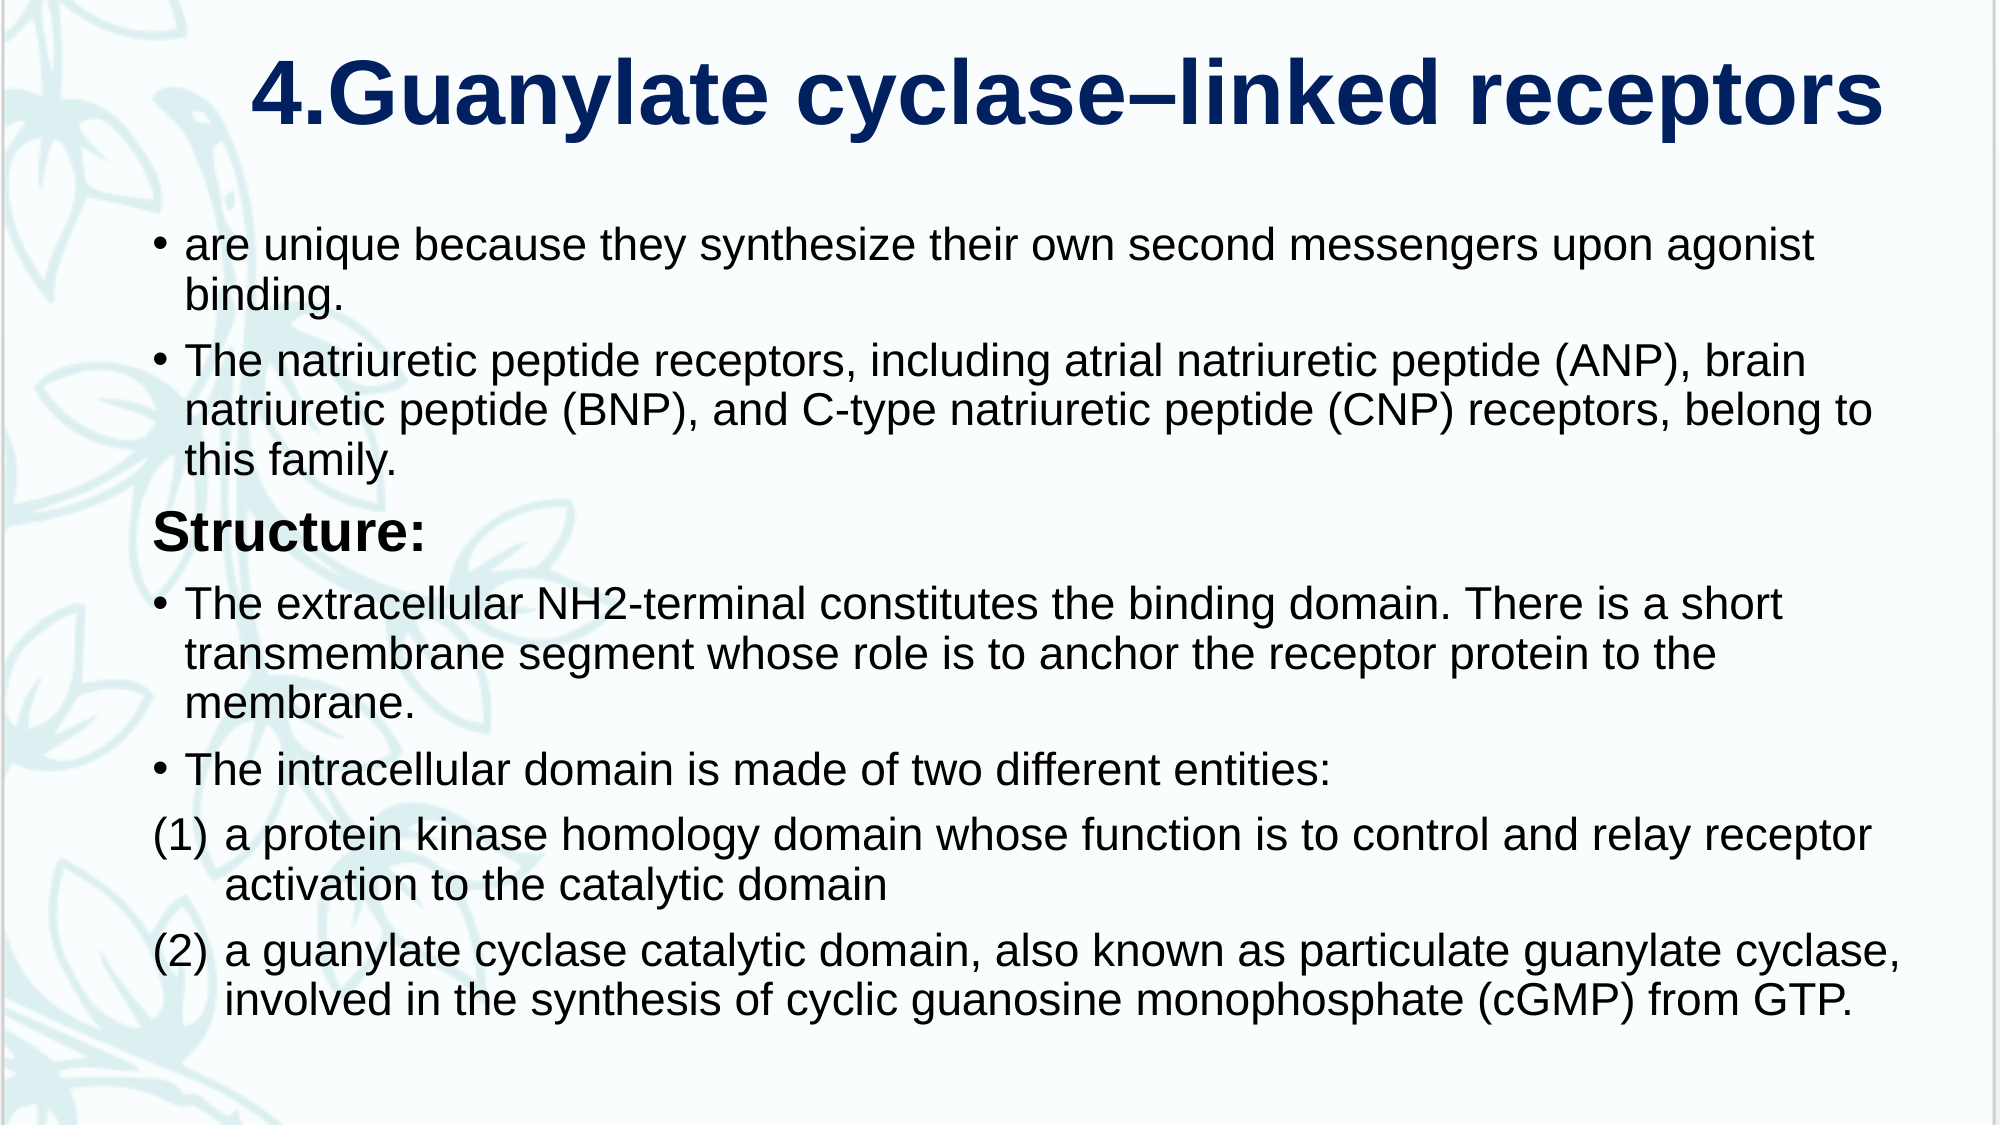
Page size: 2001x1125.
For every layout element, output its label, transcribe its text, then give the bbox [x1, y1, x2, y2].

title 4.Guanylate cyclase–linked receptors [236, 0, 1928, 190]
list are unique because they synthesize their own second messengers upon agonist binding. The natriuretic peptide receptors, including atrial natriuretic peptide (ANP), brain natriuretic peptide (BNP), and C-type natriuretic peptide (CNP) receptors, belong to this family. Structure: The extracellular NH2-terminal constitutes the binding domain. There is a short transmembrane segment whose role is to anchor the receptor protein to the membrane. The intracellular domain is made of two different entities: a protein kinase homology domain whose function is to control and relay receptor activation to the catalytic domain a guanylate cyclase catalytic domain, also known as particulate guanylate cyclase, involved in the synthesis of cyclic guanosine monophosphate (cGMP) from GTP. [137, 213, 1928, 1061]
picture [0, 0, 2001, 1125]
